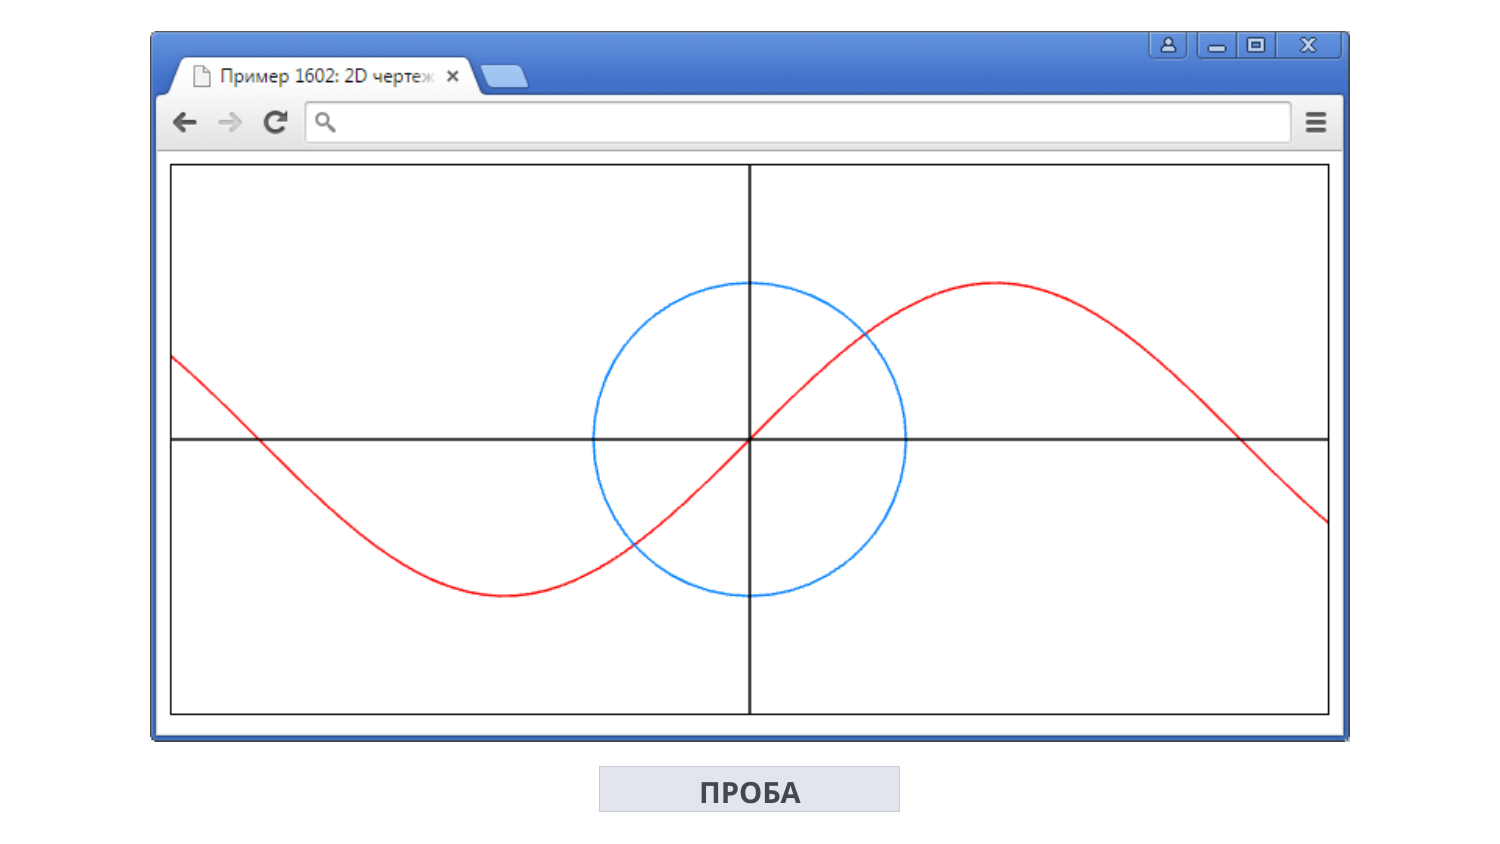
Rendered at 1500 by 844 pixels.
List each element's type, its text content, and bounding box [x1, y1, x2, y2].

picture [149, 31, 1351, 742]
text_box ПРОБА [599, 766, 900, 812]
